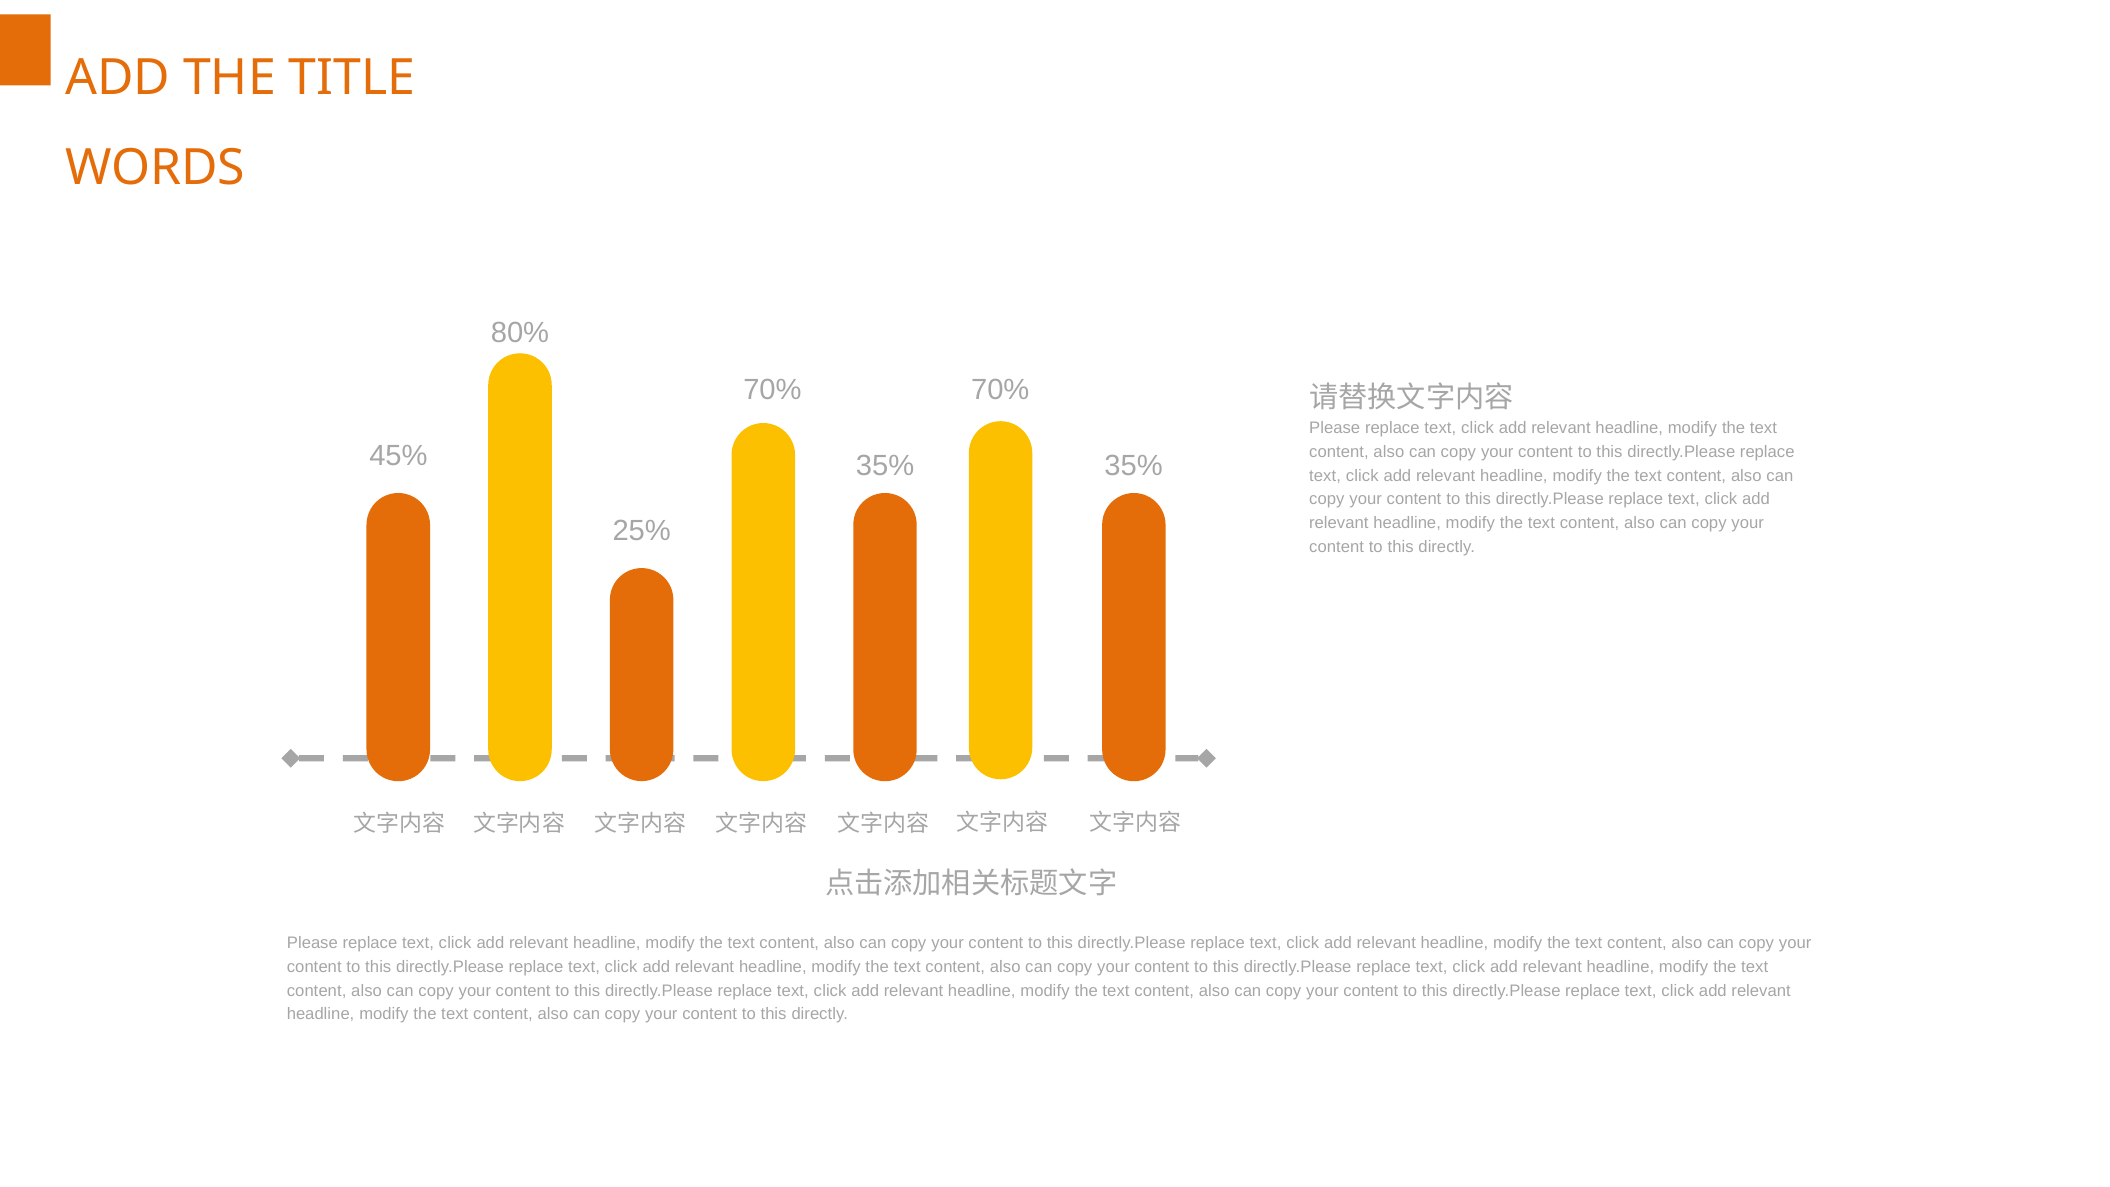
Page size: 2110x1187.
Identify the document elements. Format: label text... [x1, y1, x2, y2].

text_box [284, 752, 303, 765]
text_box [968, 421, 1033, 780]
text_box 80% [483, 300, 557, 355]
text_box 点击添加相关标题文字 [825, 856, 1129, 899]
text_box Please replace text, click add relevant headline, modify the text content, also can copy your content to this directly.Please replace text, click add relevant headline, modify the text content, also can copy your content to this directly.Please replace text, click add relevant headline, modify the text content, also can copy your content to this directly.Please replace text, click add relevant headline, modify the text content, also can copy your content to this directly.Please replace text, click add relevant headline, modify the text content, also can copy your content to this directly.Please replace text, click add relevant headline, modify the text content, also can copy your content to this directly. [286, 927, 1823, 1024]
text_box 文字内容 [934, 804, 1067, 834]
text_box [731, 423, 796, 782]
text_box ADD THE TITLE WORDS [50, 7, 583, 202]
text_box [1198, 752, 1213, 765]
text_box 70% [963, 357, 1038, 411]
text_box 35% [848, 433, 922, 487]
text_box 文字内容 [469, 804, 571, 835]
text_box [488, 353, 552, 782]
text_box [853, 492, 917, 782]
text_box 文字内容 [692, 804, 815, 835]
text_box 请替换文字内容 [1309, 370, 1550, 413]
text_box 文字内容 [1067, 804, 1205, 834]
text_box 35% [1096, 433, 1171, 487]
text_box 45% [361, 423, 436, 477]
text_box 70% [735, 358, 810, 412]
text_box 文字内容 [571, 804, 692, 835]
text_box 文字内容 [815, 804, 953, 835]
text_box Please replace text, click add relevant headline, modify the text content, also can copy your content to this directly.Please replace text, click add relevant headline, modify the text content, also can copy your content to this directly.Please replace text, click add relevant headline, modify the text content, also can copy your content to this directly. [1309, 412, 1822, 557]
text_box [1102, 492, 1166, 782]
text_box 文字内容 [330, 804, 469, 835]
text_box [609, 568, 674, 782]
text_box 25% [605, 499, 679, 553]
text_box [366, 492, 431, 782]
